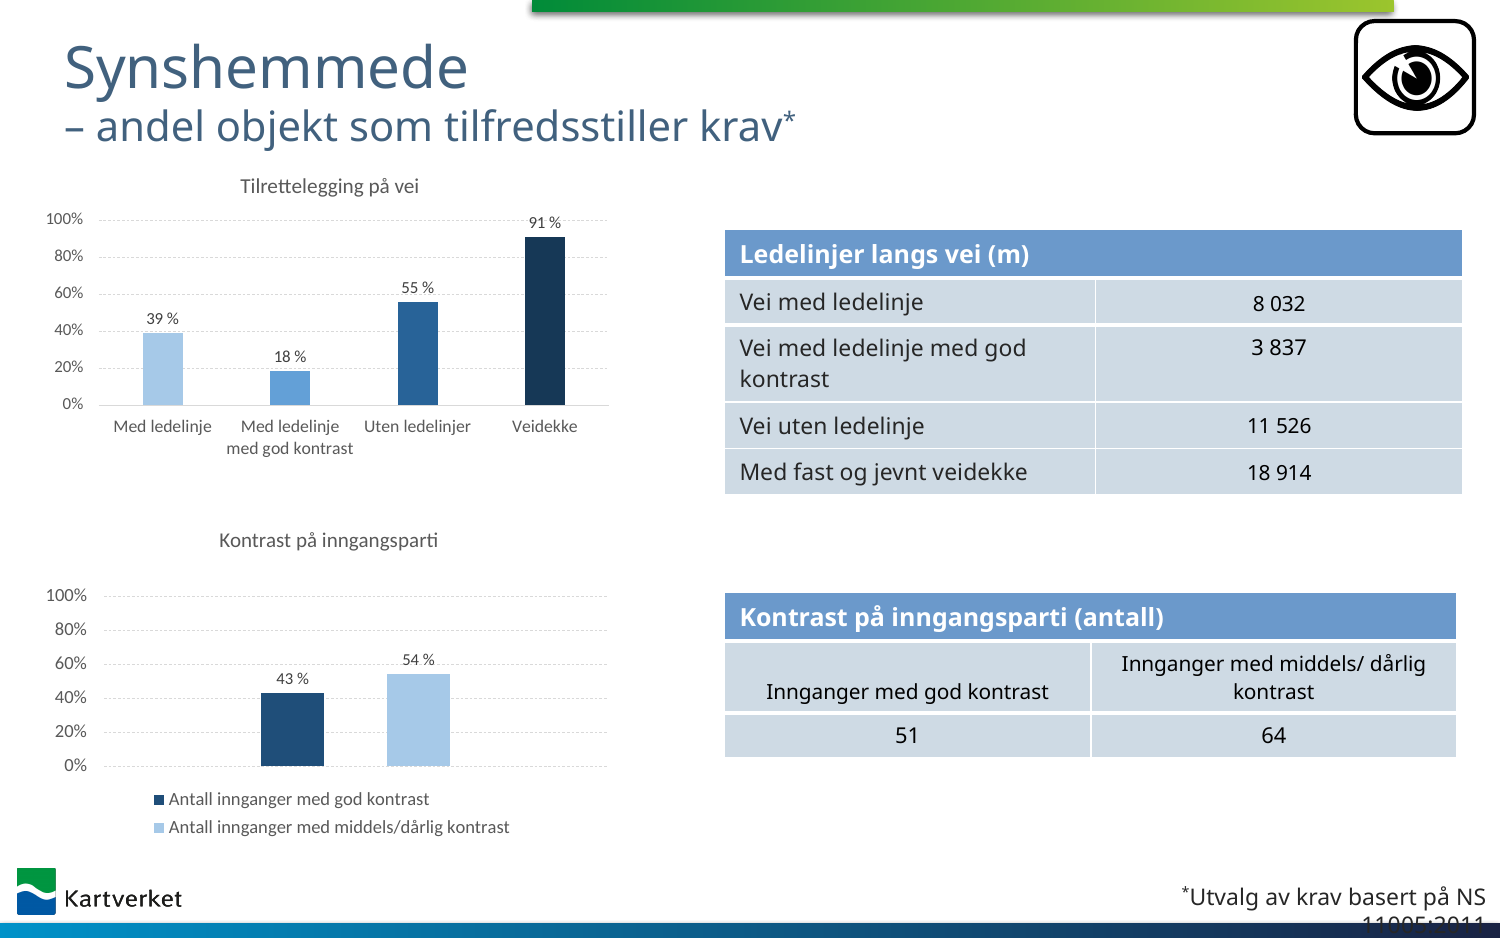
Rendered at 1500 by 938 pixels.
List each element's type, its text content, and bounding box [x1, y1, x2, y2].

table_cell 64 [1092, 715, 1456, 757]
table_cell Vei med ledelinje [725, 280, 1095, 323]
picture [41, 166, 619, 492]
text_box Synshemmede – andel objekt som tilfredsstiller krav* [49, 24, 1431, 158]
table_cell 8 032 [1096, 280, 1462, 323]
table_cell 11 526 [1096, 403, 1462, 448]
table_cell 3 837 [1096, 327, 1462, 401]
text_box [1355, 20, 1475, 134]
table_cell 18 914 [1096, 449, 1462, 494]
table_header Ledelinjer langs vei (m) [725, 230, 1462, 276]
table_header Kontrast på inngangsparti (antall) [725, 593, 1456, 639]
table_cell Innganger med god kontrast [725, 643, 1090, 711]
table_cell 51 [725, 715, 1090, 757]
table_cell Vei uten ledelinje [725, 403, 1095, 448]
table_cell Innganger med middels/ dårlig kontrast [1092, 643, 1456, 711]
table_cell Med fast og jevnt veidekke [725, 449, 1095, 494]
text_box *Utvalg av krav basert på NS 11005:2011 [1068, 873, 1500, 938]
picture [41, 520, 617, 846]
table_cell Vei med ledelinje med god kontrast [725, 327, 1095, 401]
